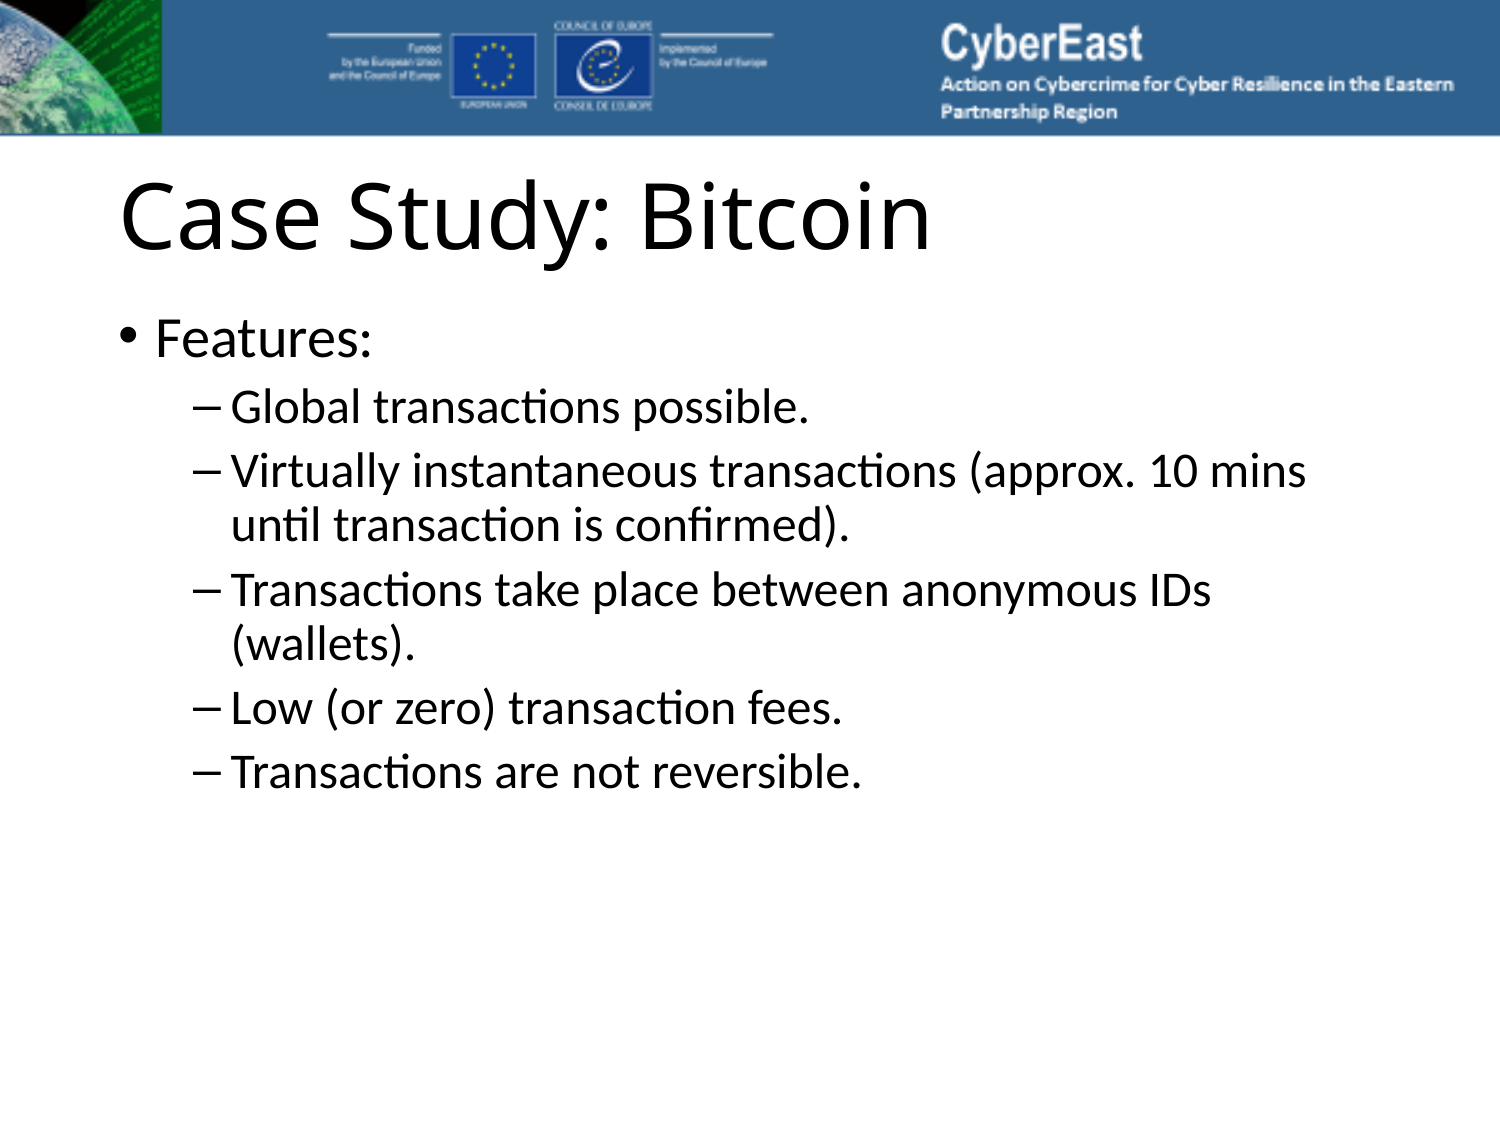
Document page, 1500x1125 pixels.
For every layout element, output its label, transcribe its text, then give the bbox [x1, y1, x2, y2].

list Features: Global transactions possible. Virtually instantaneous transactions (approx. 10 mins until transaction is confirmed). Transactions take place between anonymous IDs (wallets). Low (or zero) transaction fees. Transactions are not reversible. [103, 299, 1397, 1014]
title Case Study: Bitcoin [103, 111, 1397, 299]
picture [0, 0, 1500, 1125]
